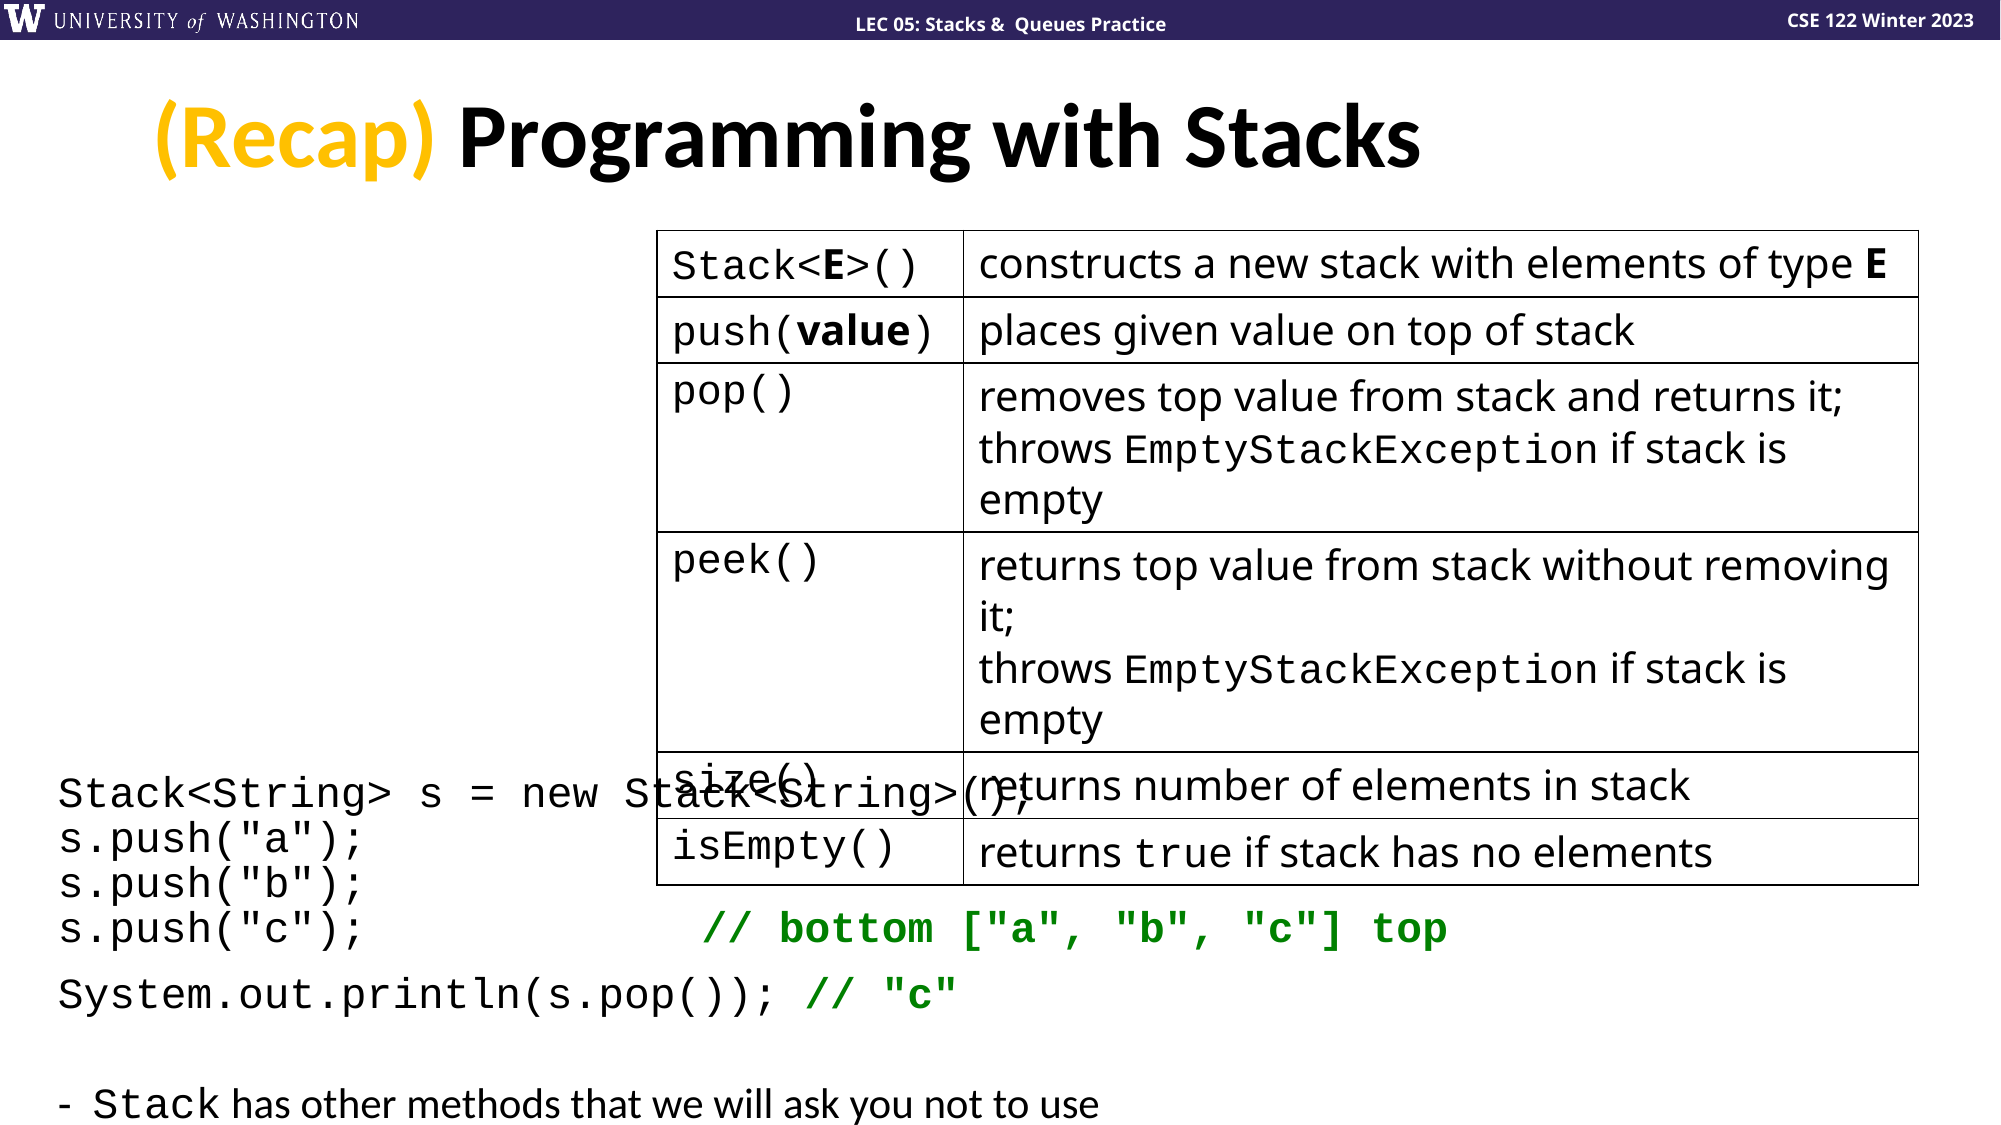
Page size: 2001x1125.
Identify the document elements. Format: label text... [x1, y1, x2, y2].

title (Recap) Programming with Stacks [137, 74, 1863, 200]
table_cell pop() [658, 364, 963, 531]
table_cell push(value) [658, 298, 963, 362]
table_header Stack<E>() [658, 231, 963, 296]
table_cell returns true if stack has no elements [964, 819, 1918, 884]
table_header constructs a new stack with elements of type E [964, 231, 1918, 296]
table_cell returns top value from stack without removing it; throws EmptyStackException if stack is empty [964, 533, 1918, 751]
table_cell size() [658, 753, 963, 818]
table_cell removes top value from stack and returns it; throws EmptyStackException if stack is empty [964, 364, 1918, 531]
list Stack<String> s = new Stack<String>(); s.push("a"); s.push("b"); s.push("c"); // bottom ["a", "b", "c"] top System.out.println(s.pop()); // "c" Stack has other methods that we will ask you not to use [0, 350, 1699, 1125]
table_cell places given value on top of stack [964, 298, 1918, 362]
table_cell peek() [658, 533, 963, 751]
picture [4, 4, 358, 33]
table_cell isEmpty() [658, 819, 963, 884]
table_cell returns number of elements in stack [964, 753, 1918, 818]
